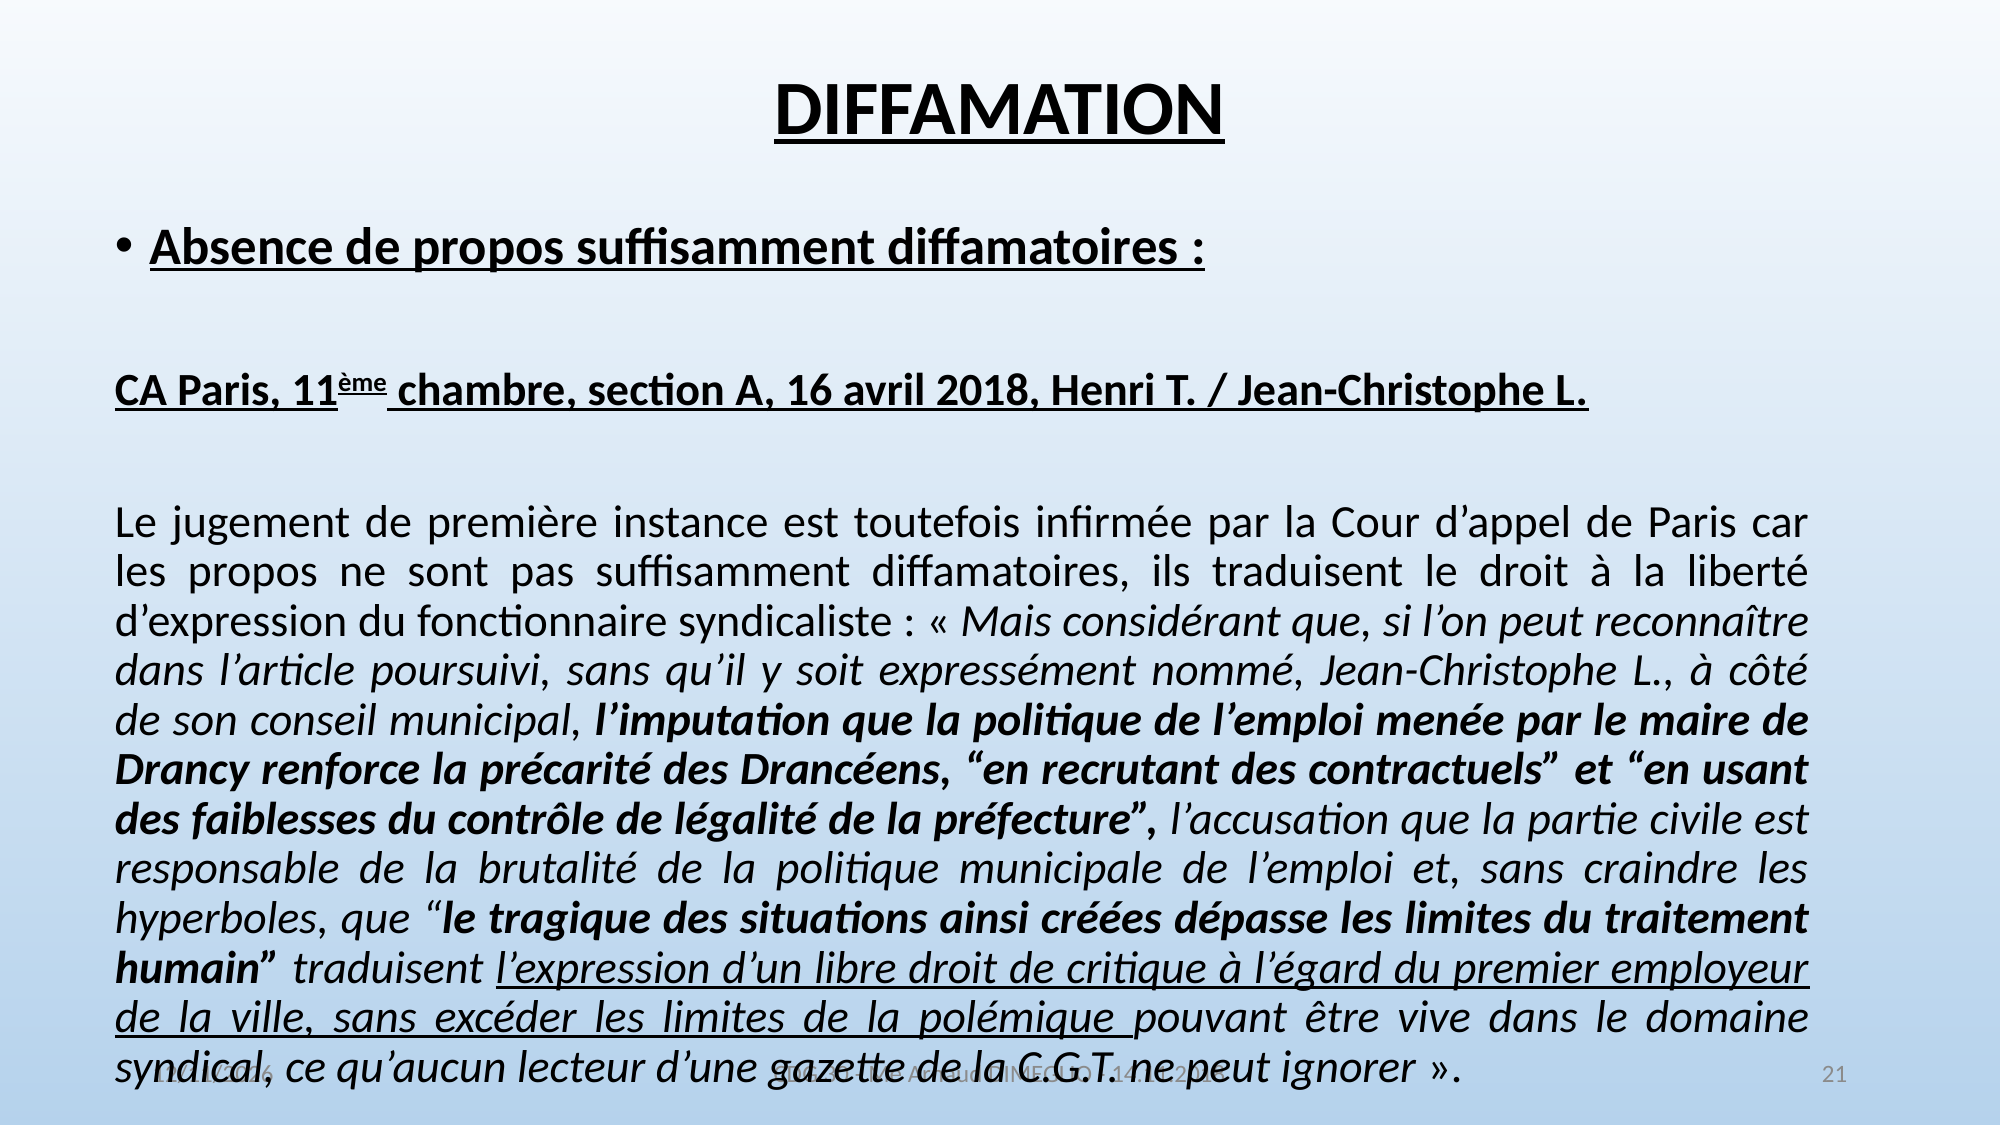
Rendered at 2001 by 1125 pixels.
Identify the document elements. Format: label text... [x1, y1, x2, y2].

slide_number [137, 1042, 588, 1103]
title DIFFAMATION [137, 59, 1863, 252]
slide_number 21 [1412, 1042, 1863, 1103]
footer CDG 30 - Me Arnaud DIMEGLIO - 14.11.2018 [662, 1042, 1338, 1103]
list Absence de propos suffisamment diffamatoires : CA Paris, 11ème chambre, section A, 16 avril 2018, Henri T. / Jean-Christophe L. Le jugement de première instance est toutefois infirmée par la Cour d’appel de Paris car les propos ne sont pas suffisamment diffamatoires, ils traduisent le droit à la liberté d’expression du fonctionnaire syndicaliste : « Mais considérant que, si l’on peut reconnaître dans l’article poursuivi, sans qu’il y soit expressément nommé, Jean-Christophe L., à côté de son conseil municipal, l’imputation que la politique de l’emploi menée par le maire de Drancy renforce la précarité des Drancéens, “en recrutant des contractuels” et “en usant des faiblesses du contrôle de légalité de la préfecture”, l’accusation que la partie civile est responsable de la brutalité de la politique municipale de l’emploi et, sans craindre les hyperboles, que “le tragique des situations ainsi créées dépasse les limites du traitement humain” traduisent l’expression d’un libre droit de critique à l’égard du premier employeur de la ville, sans excéder les limites de la polémique pouvant être vive dans le domaine syndical, ce qu’aucun lecteur d’une gazette de la C.G.T. ne peut ignorer ». [99, 145, 1825, 1125]
